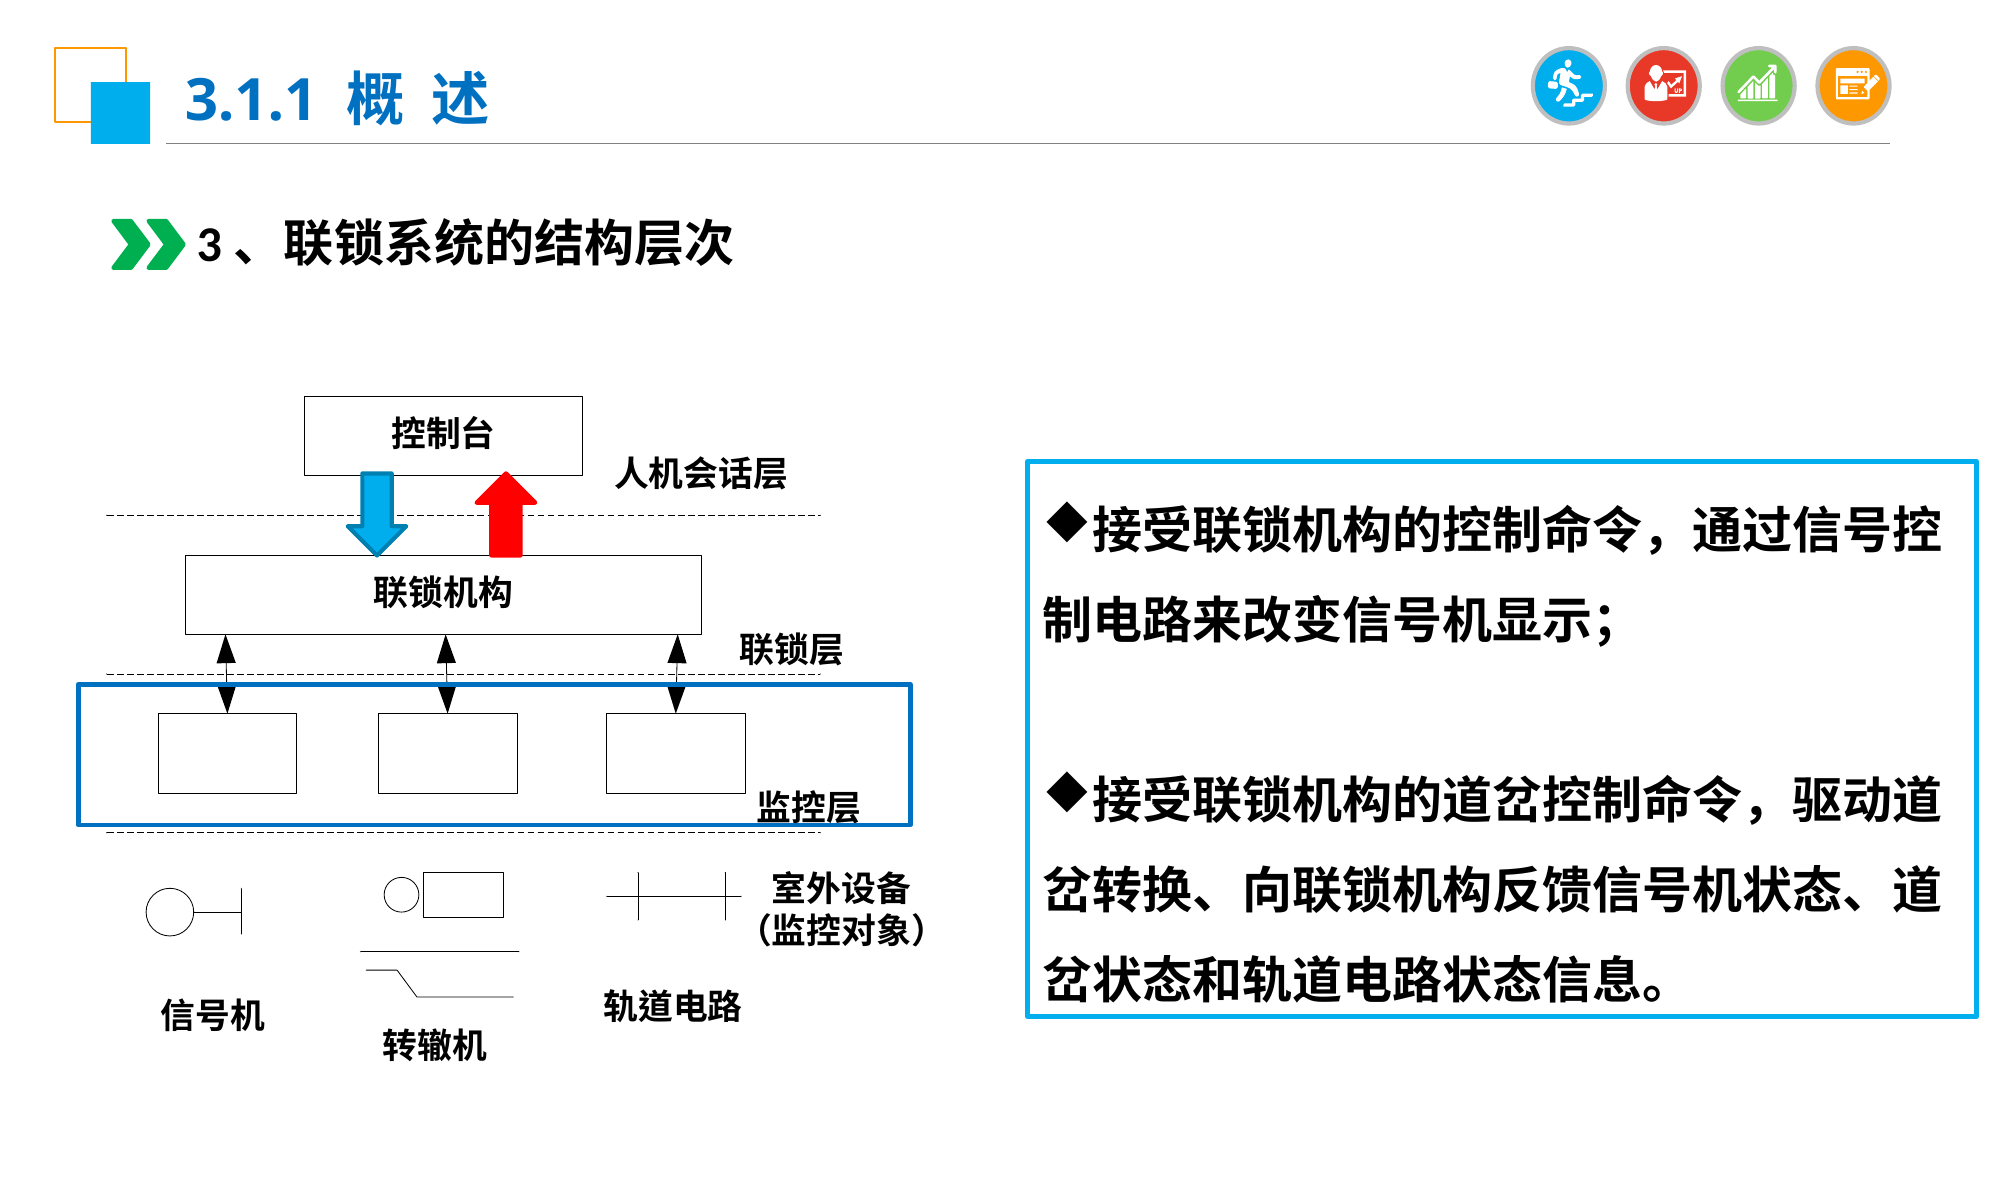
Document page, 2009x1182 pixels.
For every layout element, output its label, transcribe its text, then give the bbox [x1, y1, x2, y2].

text_box 接受联锁机构的控制命令，通过信号控制电路来改变信号机显示； 接受联锁机构的道岔控制命令，驱动道岔转换、向联锁机构反馈信号机状态、道岔状态和轨道电路状态信息。 [1027, 461, 1977, 1017]
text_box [101, 391, 981, 1078]
text_box [76, 682, 96, 827]
text_box 3.1.1 概 述 [164, 51, 511, 142]
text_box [113, 203, 748, 280]
